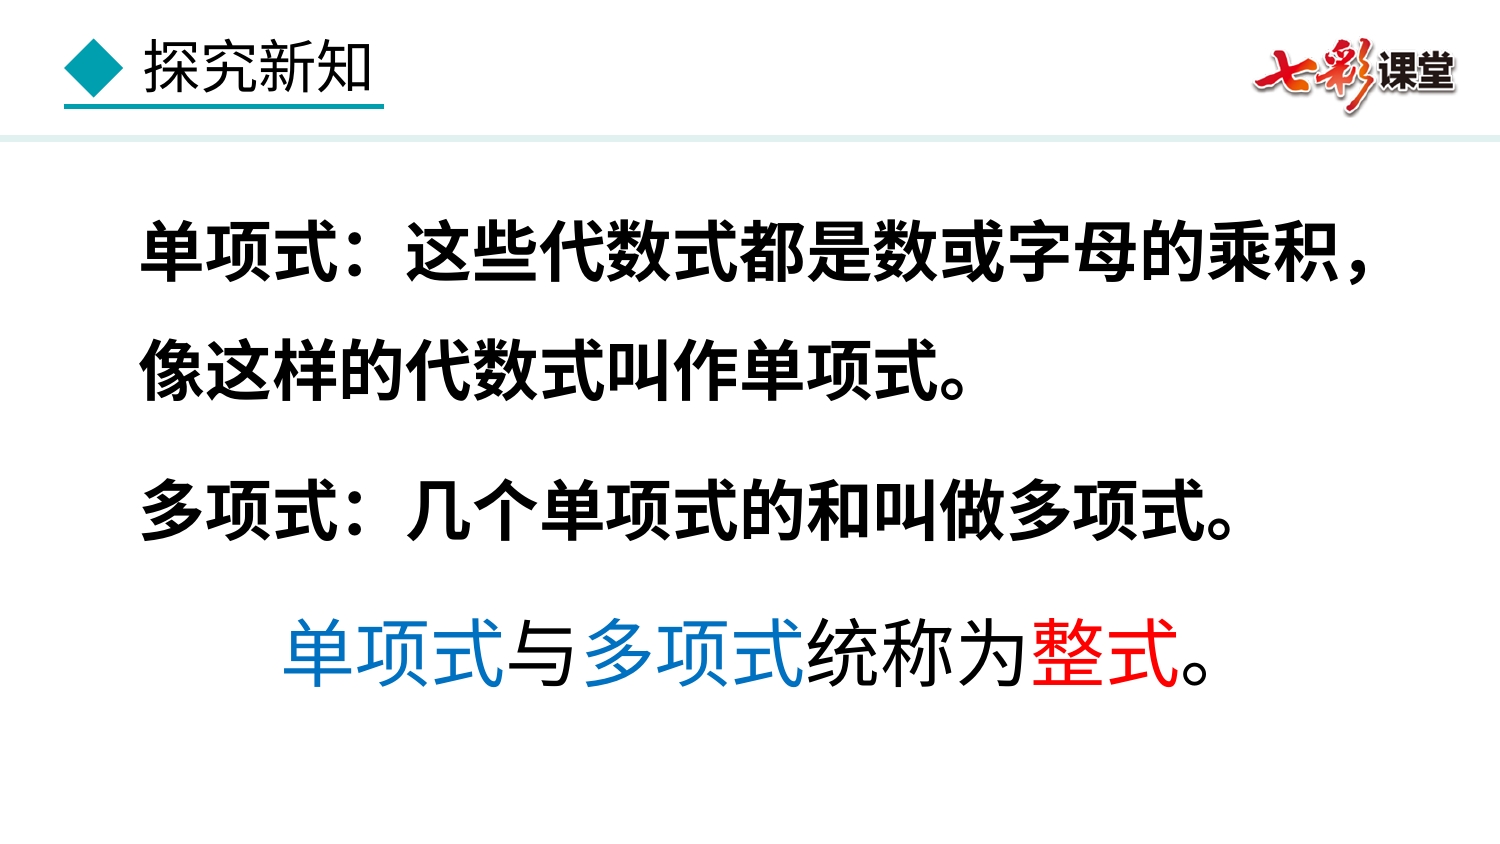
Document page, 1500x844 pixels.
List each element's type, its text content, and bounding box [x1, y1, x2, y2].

picture [1249, 32, 1461, 118]
text_box 单项式与多项式统称为整式。 [265, 599, 1307, 704]
text_box 多项式：几个单项式的和叫做多项式。 [123, 445, 1350, 557]
text_box 单项式：这些代数式都是数或字母的乘积，像这样的代数式叫作单项式。 [123, 161, 1476, 417]
